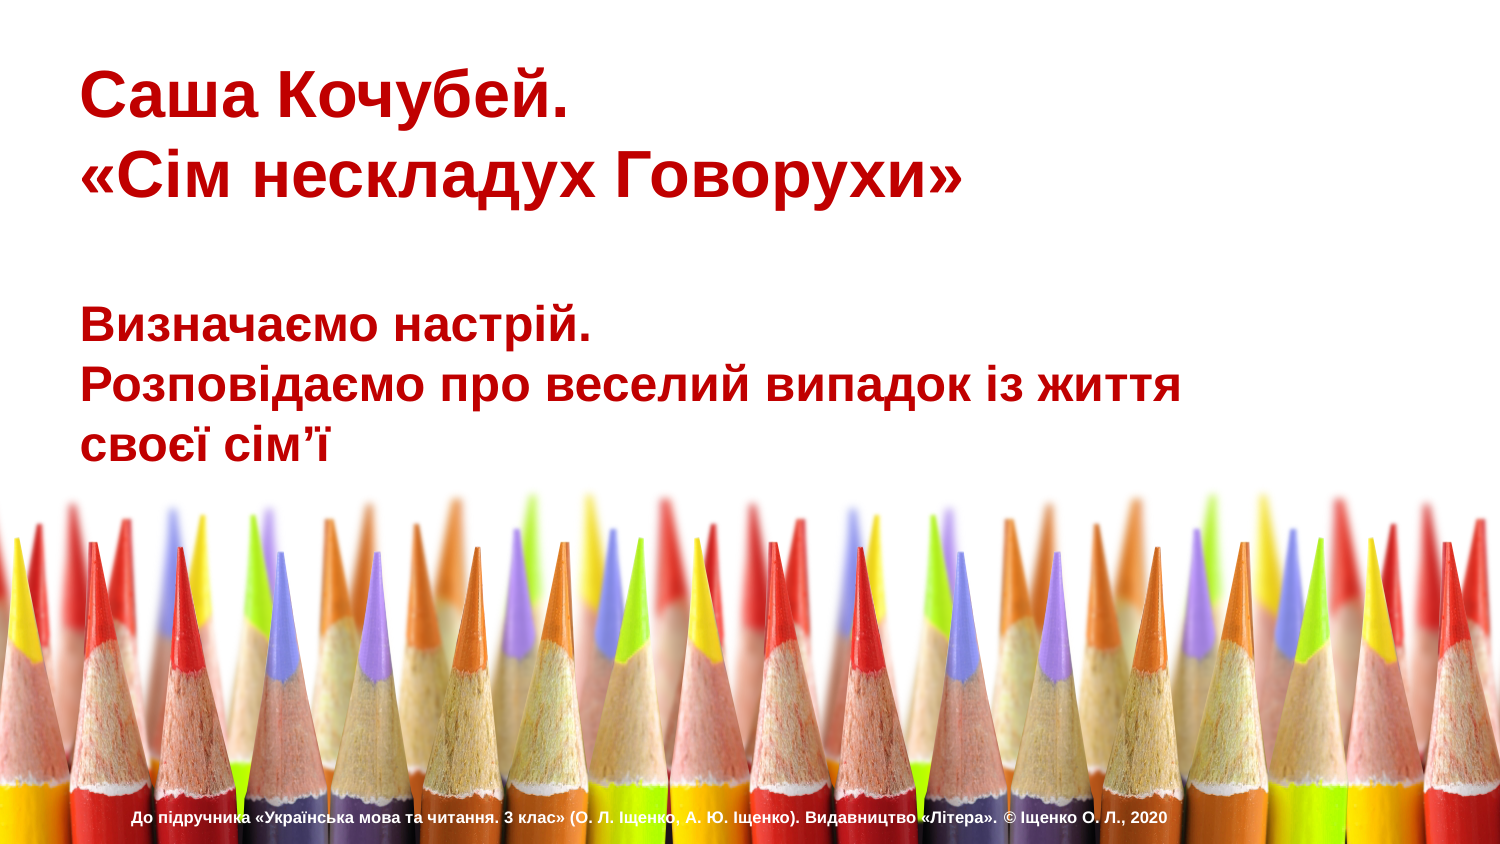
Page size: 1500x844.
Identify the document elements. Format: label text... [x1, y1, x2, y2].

picture [0, 484, 1500, 844]
text_box До підручника «Українська мова та читання. 3 клас» (О. Л. Іщенко, А. Ю. Іщенко). Видавництво «Літера». © Іщенко О. Л., 2020 [0, 799, 1400, 844]
text_box Саша Кочубей. «Сім нескладух Говорухи» Визначаємо настрій. Розповідаємо про веселий випадок із життя своєї сім’ї [64, 43, 1294, 479]
